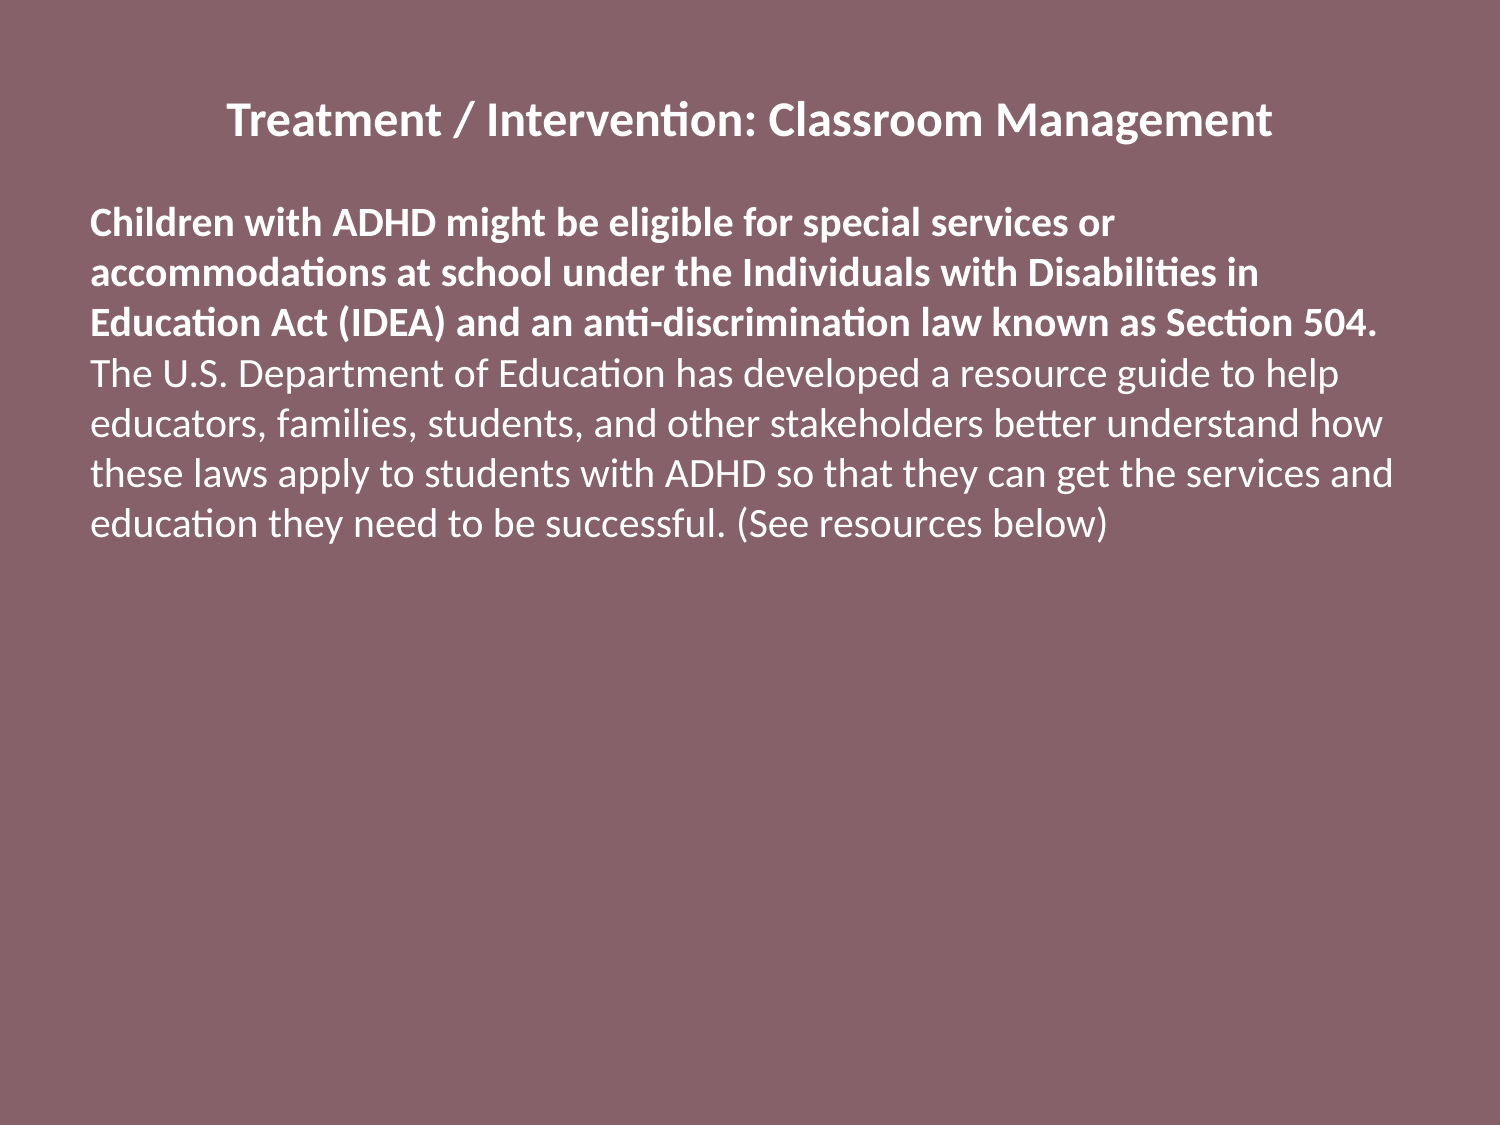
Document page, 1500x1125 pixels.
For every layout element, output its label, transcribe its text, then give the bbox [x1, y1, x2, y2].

title Treatment / Intervention: Classroom Management [75, 45, 1425, 187]
list Children with ADHD might be eligible for special services or accommodations at school under the Individuals with Disabilities in Education Act (IDEA) and an anti-discrimination law known as Section 504. The U.S. Department of Education has developed a resource guide to help educators, families, students, and other stakeholders better understand how these laws apply to students with ADHD so that they can get the services and education they need to be successful. (See resources below) [75, 187, 1425, 1005]
